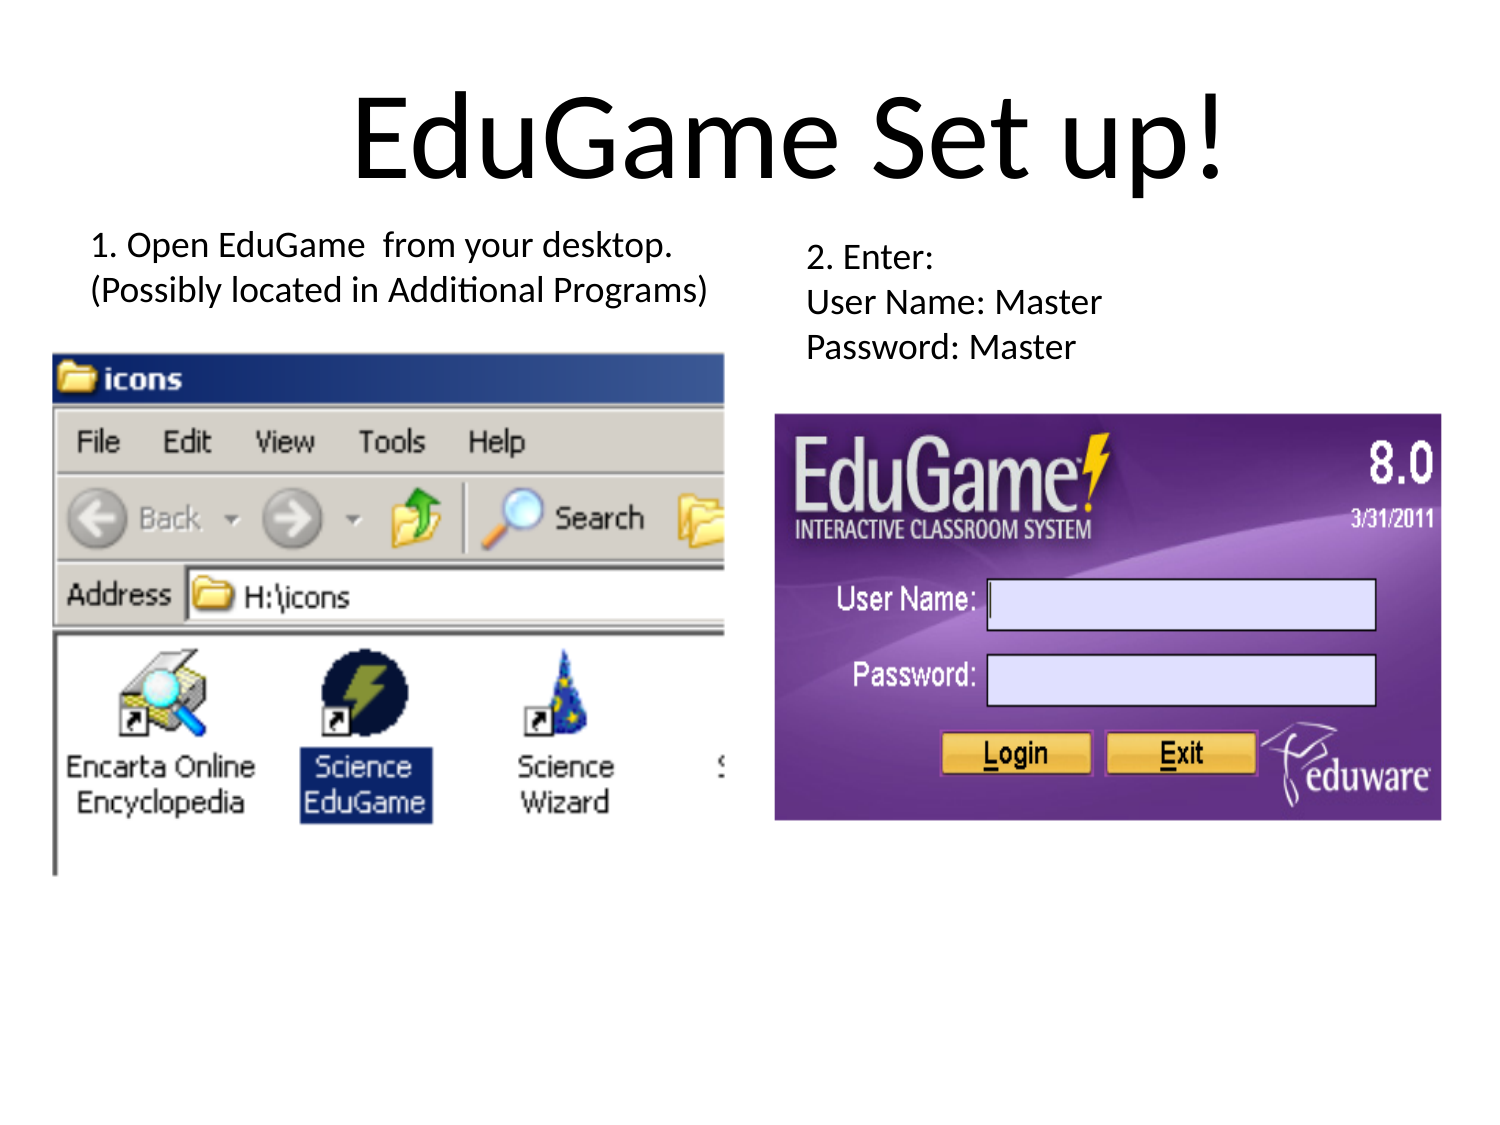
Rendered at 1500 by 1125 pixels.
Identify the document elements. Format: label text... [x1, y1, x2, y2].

text_box 1. Open EduGame from your desktop. (Possibly located in Additional Programs) [74, 212, 738, 298]
text_box 2. Enter: User Name: Master Password: Master [791, 224, 1465, 350]
text_box EduGame Set up! [210, 45, 1373, 211]
picture [26, 299, 1466, 902]
